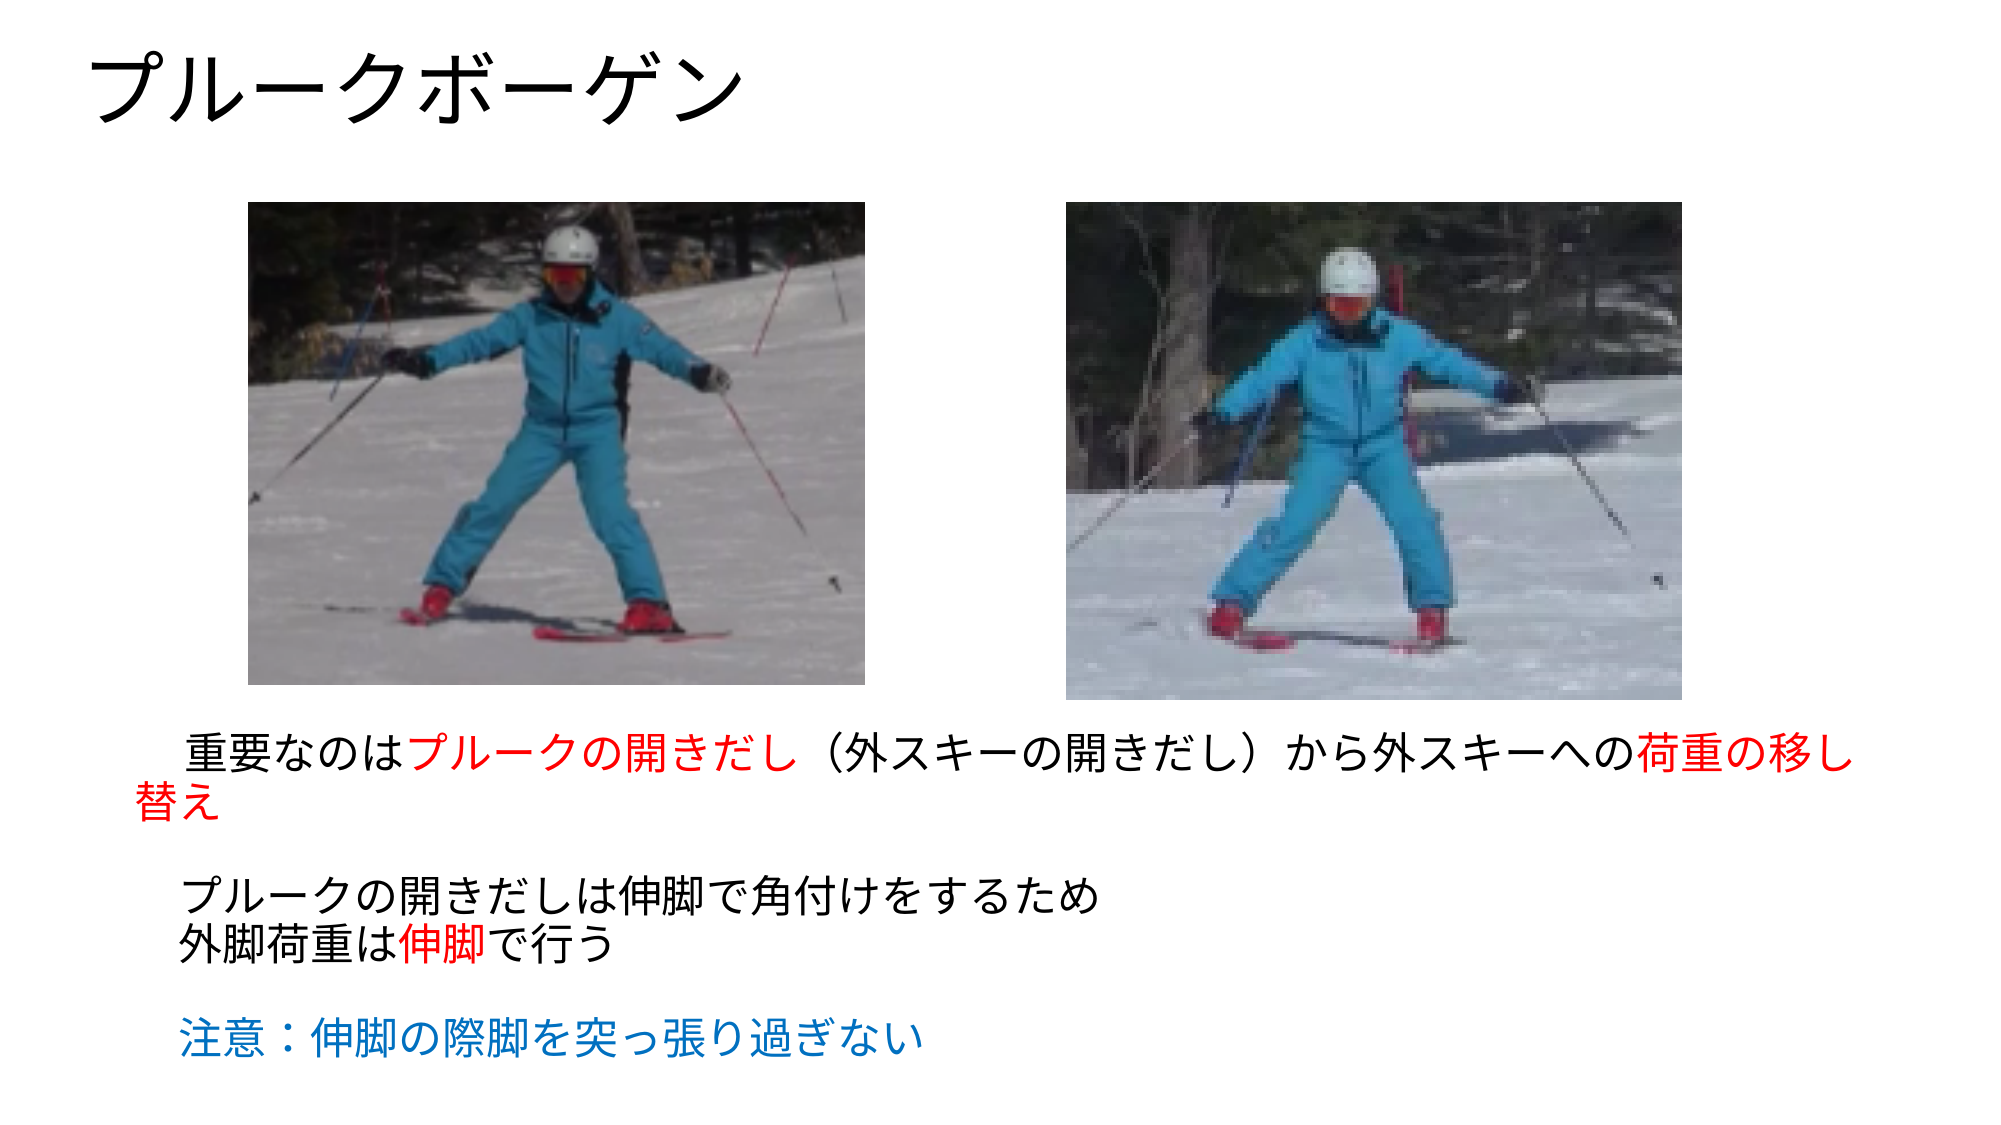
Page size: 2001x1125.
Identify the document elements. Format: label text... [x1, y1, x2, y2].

picture [1065, 202, 1682, 700]
picture [248, 202, 865, 685]
title 重要なのはプルークの開きだし（外スキーの開きだし）から外スキーへの荷重の移し替え プルークの開きだしは伸脚で角付けをするため 外脚荷重は伸脚で行う 注意：伸脚の際脚を突っ張り過ぎない [119, 717, 1881, 1125]
list プルークボーゲン [66, 41, 1975, 185]
